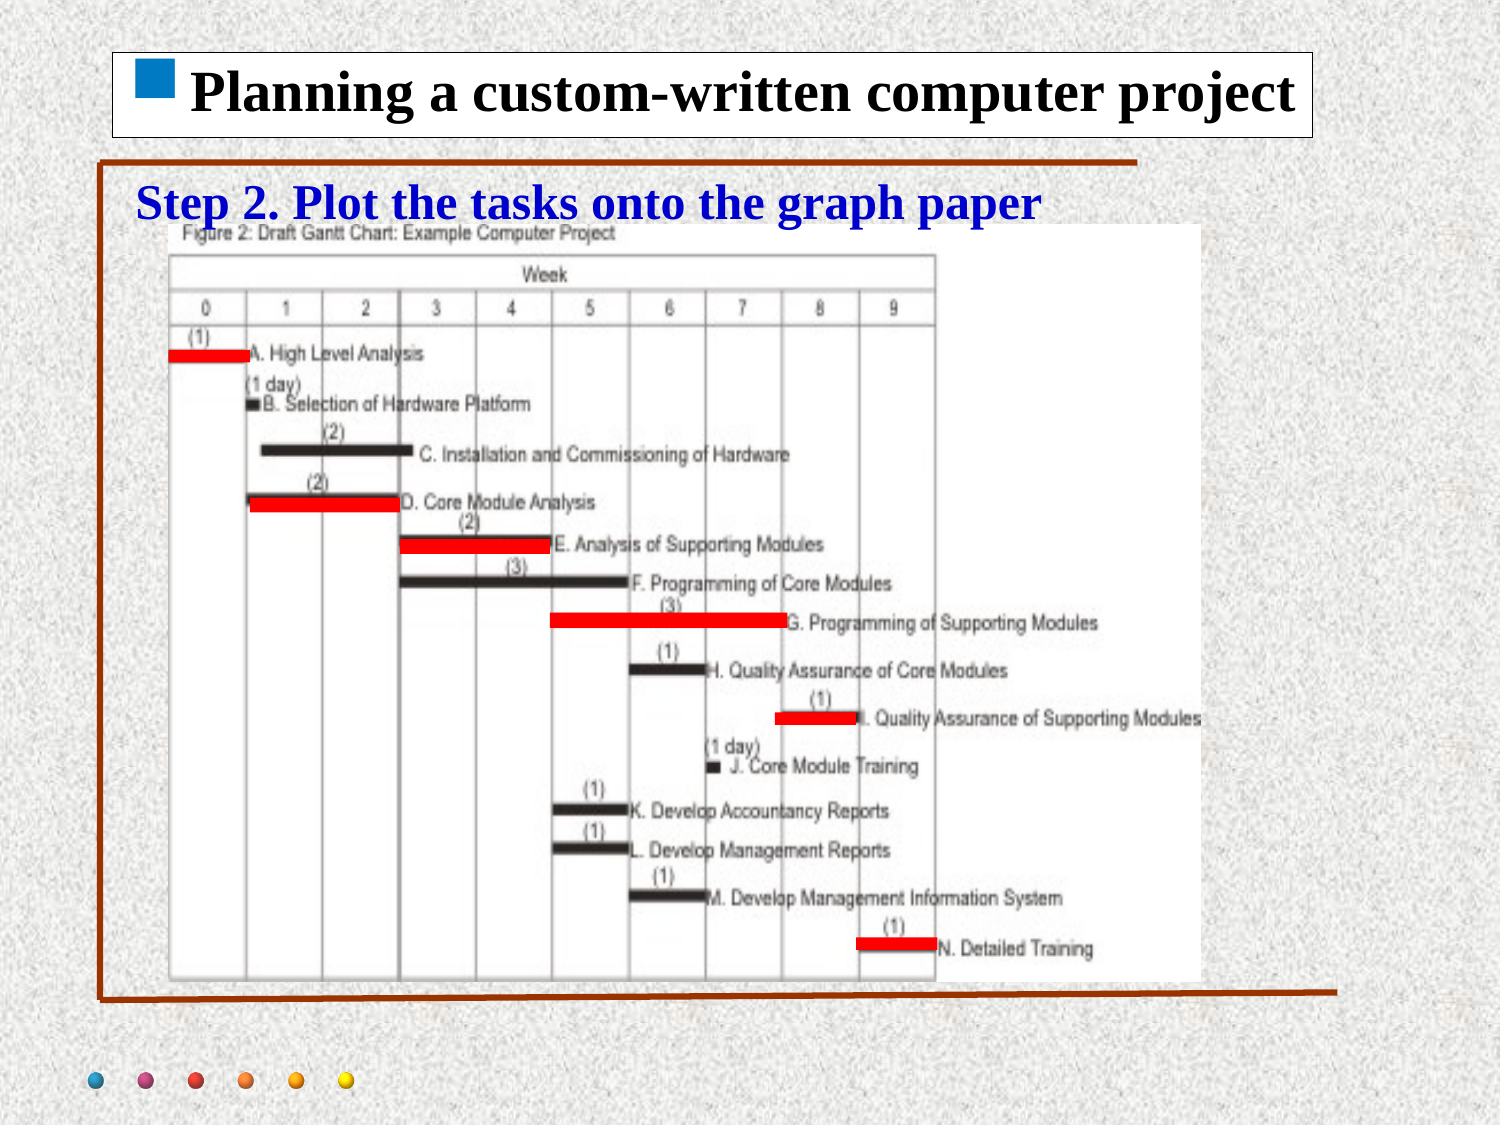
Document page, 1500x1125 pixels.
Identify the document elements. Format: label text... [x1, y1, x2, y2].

text_box Step 2. Plot the tasks onto the graph paper [120, 162, 1058, 237]
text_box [168, 349, 938, 951]
title Planning a custom-written computer project [112, 52, 1313, 138]
picture [0, 0, 1500, 1125]
